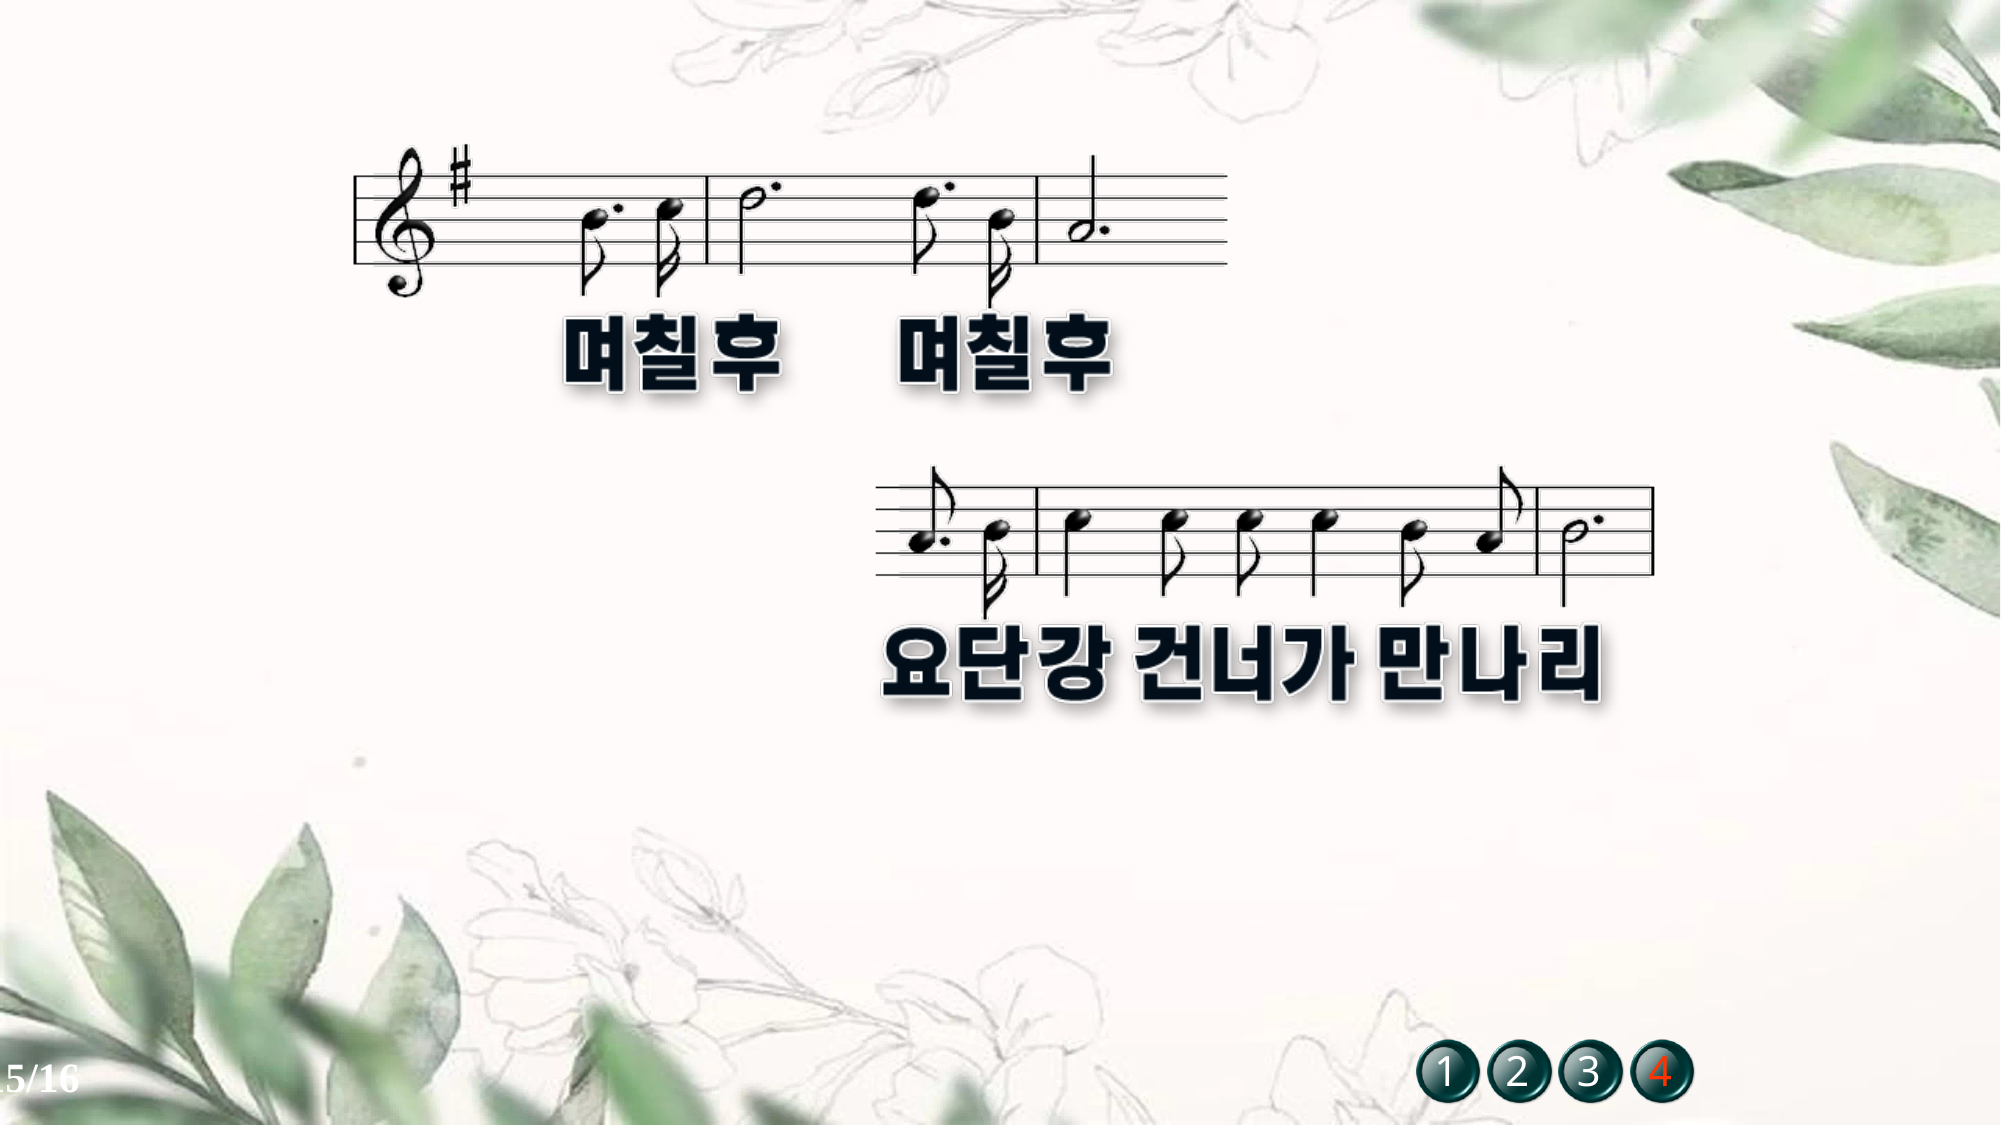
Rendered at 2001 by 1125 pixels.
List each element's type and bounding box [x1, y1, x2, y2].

text_box [1484, 1035, 1555, 1106]
picture [0, 0, 2001, 1125]
text_box [1627, 1035, 1697, 1106]
text_box [1413, 1035, 1484, 1106]
text_box [1555, 1035, 1626, 1106]
